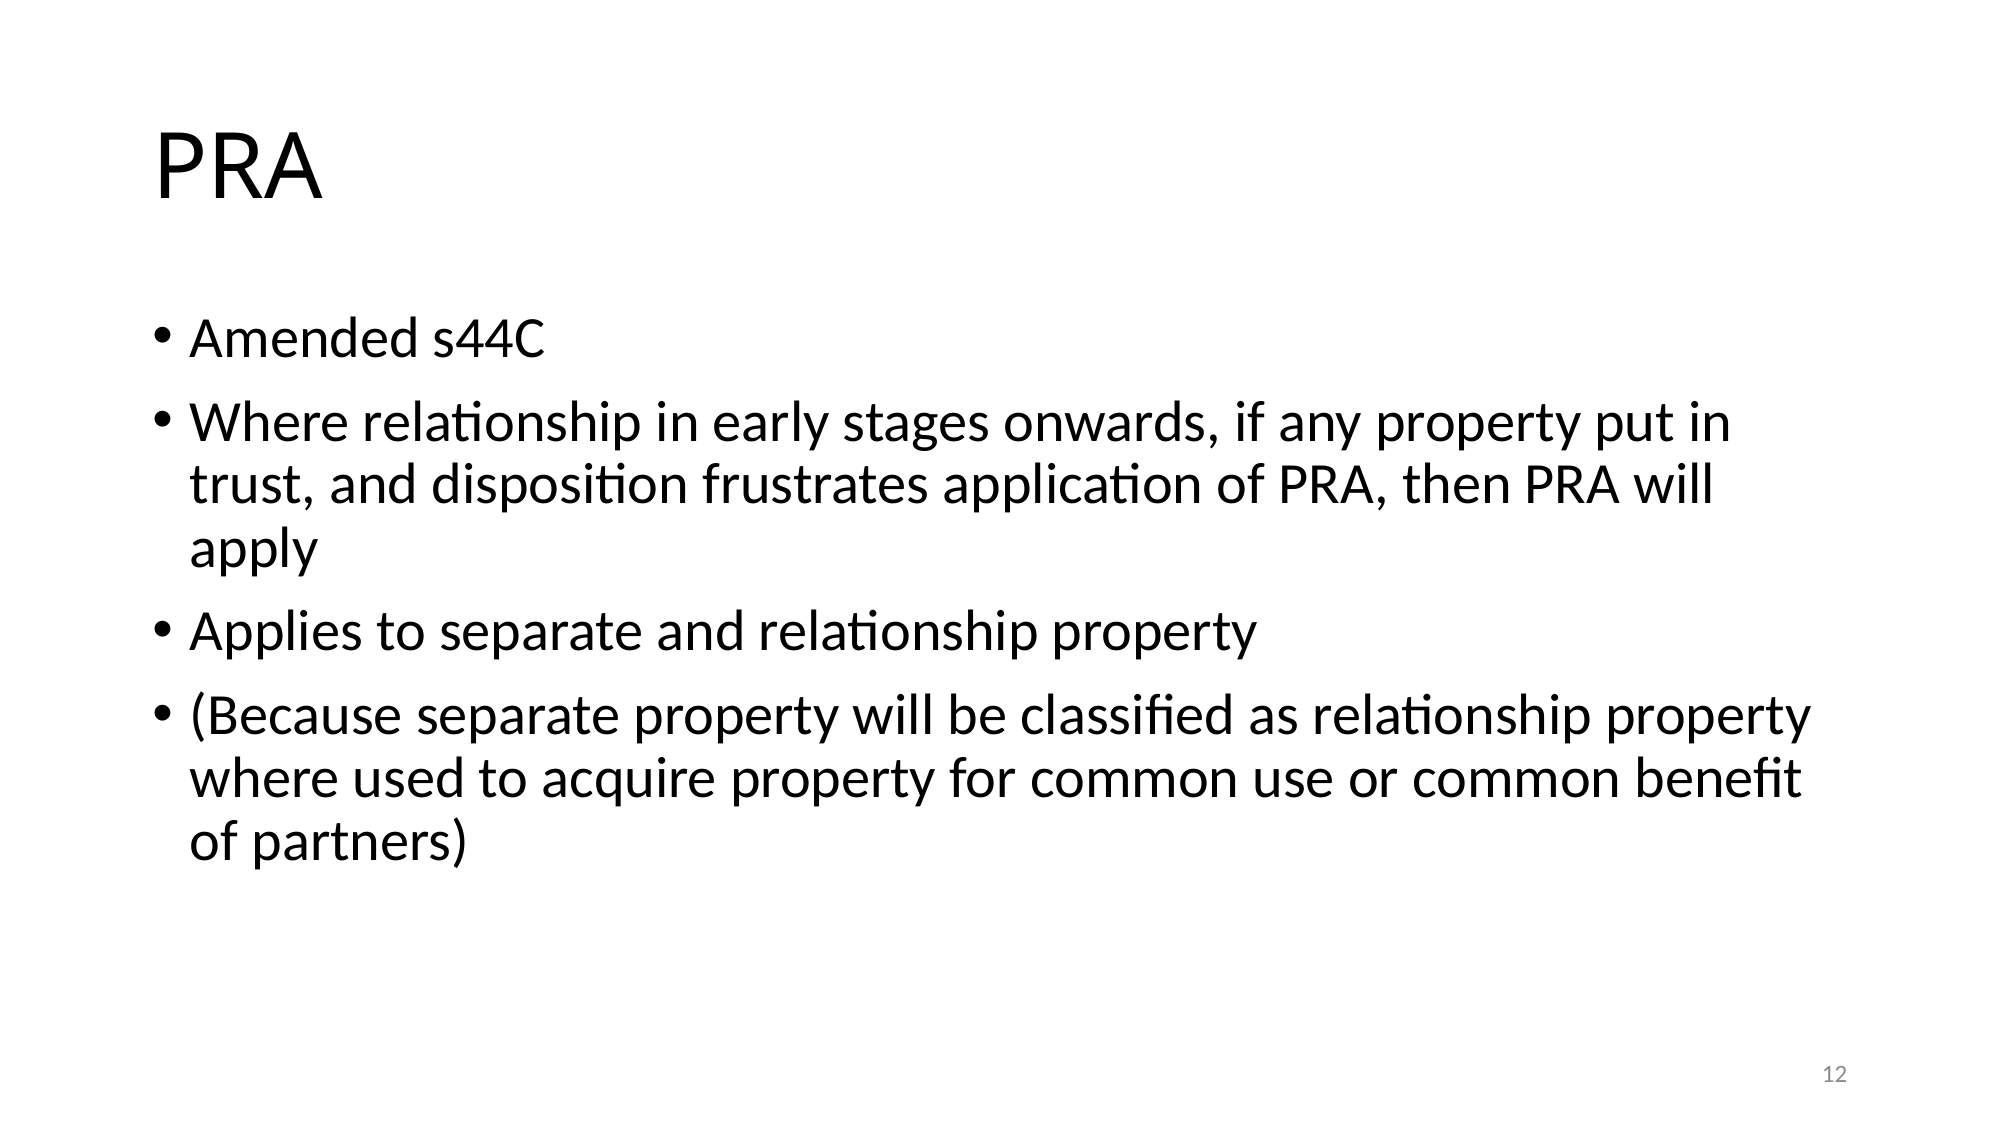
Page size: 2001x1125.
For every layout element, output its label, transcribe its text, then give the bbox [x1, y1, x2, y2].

slide_number 12 [1412, 1042, 1863, 1103]
title PRA [137, 59, 1863, 278]
list Amended s44C Where relationship in early stages onwards, if any property put in trust, and disposition frustrates application of PRA, then PRA will apply Applies to separate and relationship property (Because separate property will be classified as relationship property where used to acquire property for common use or common benefit of partners) [137, 299, 1863, 1014]
